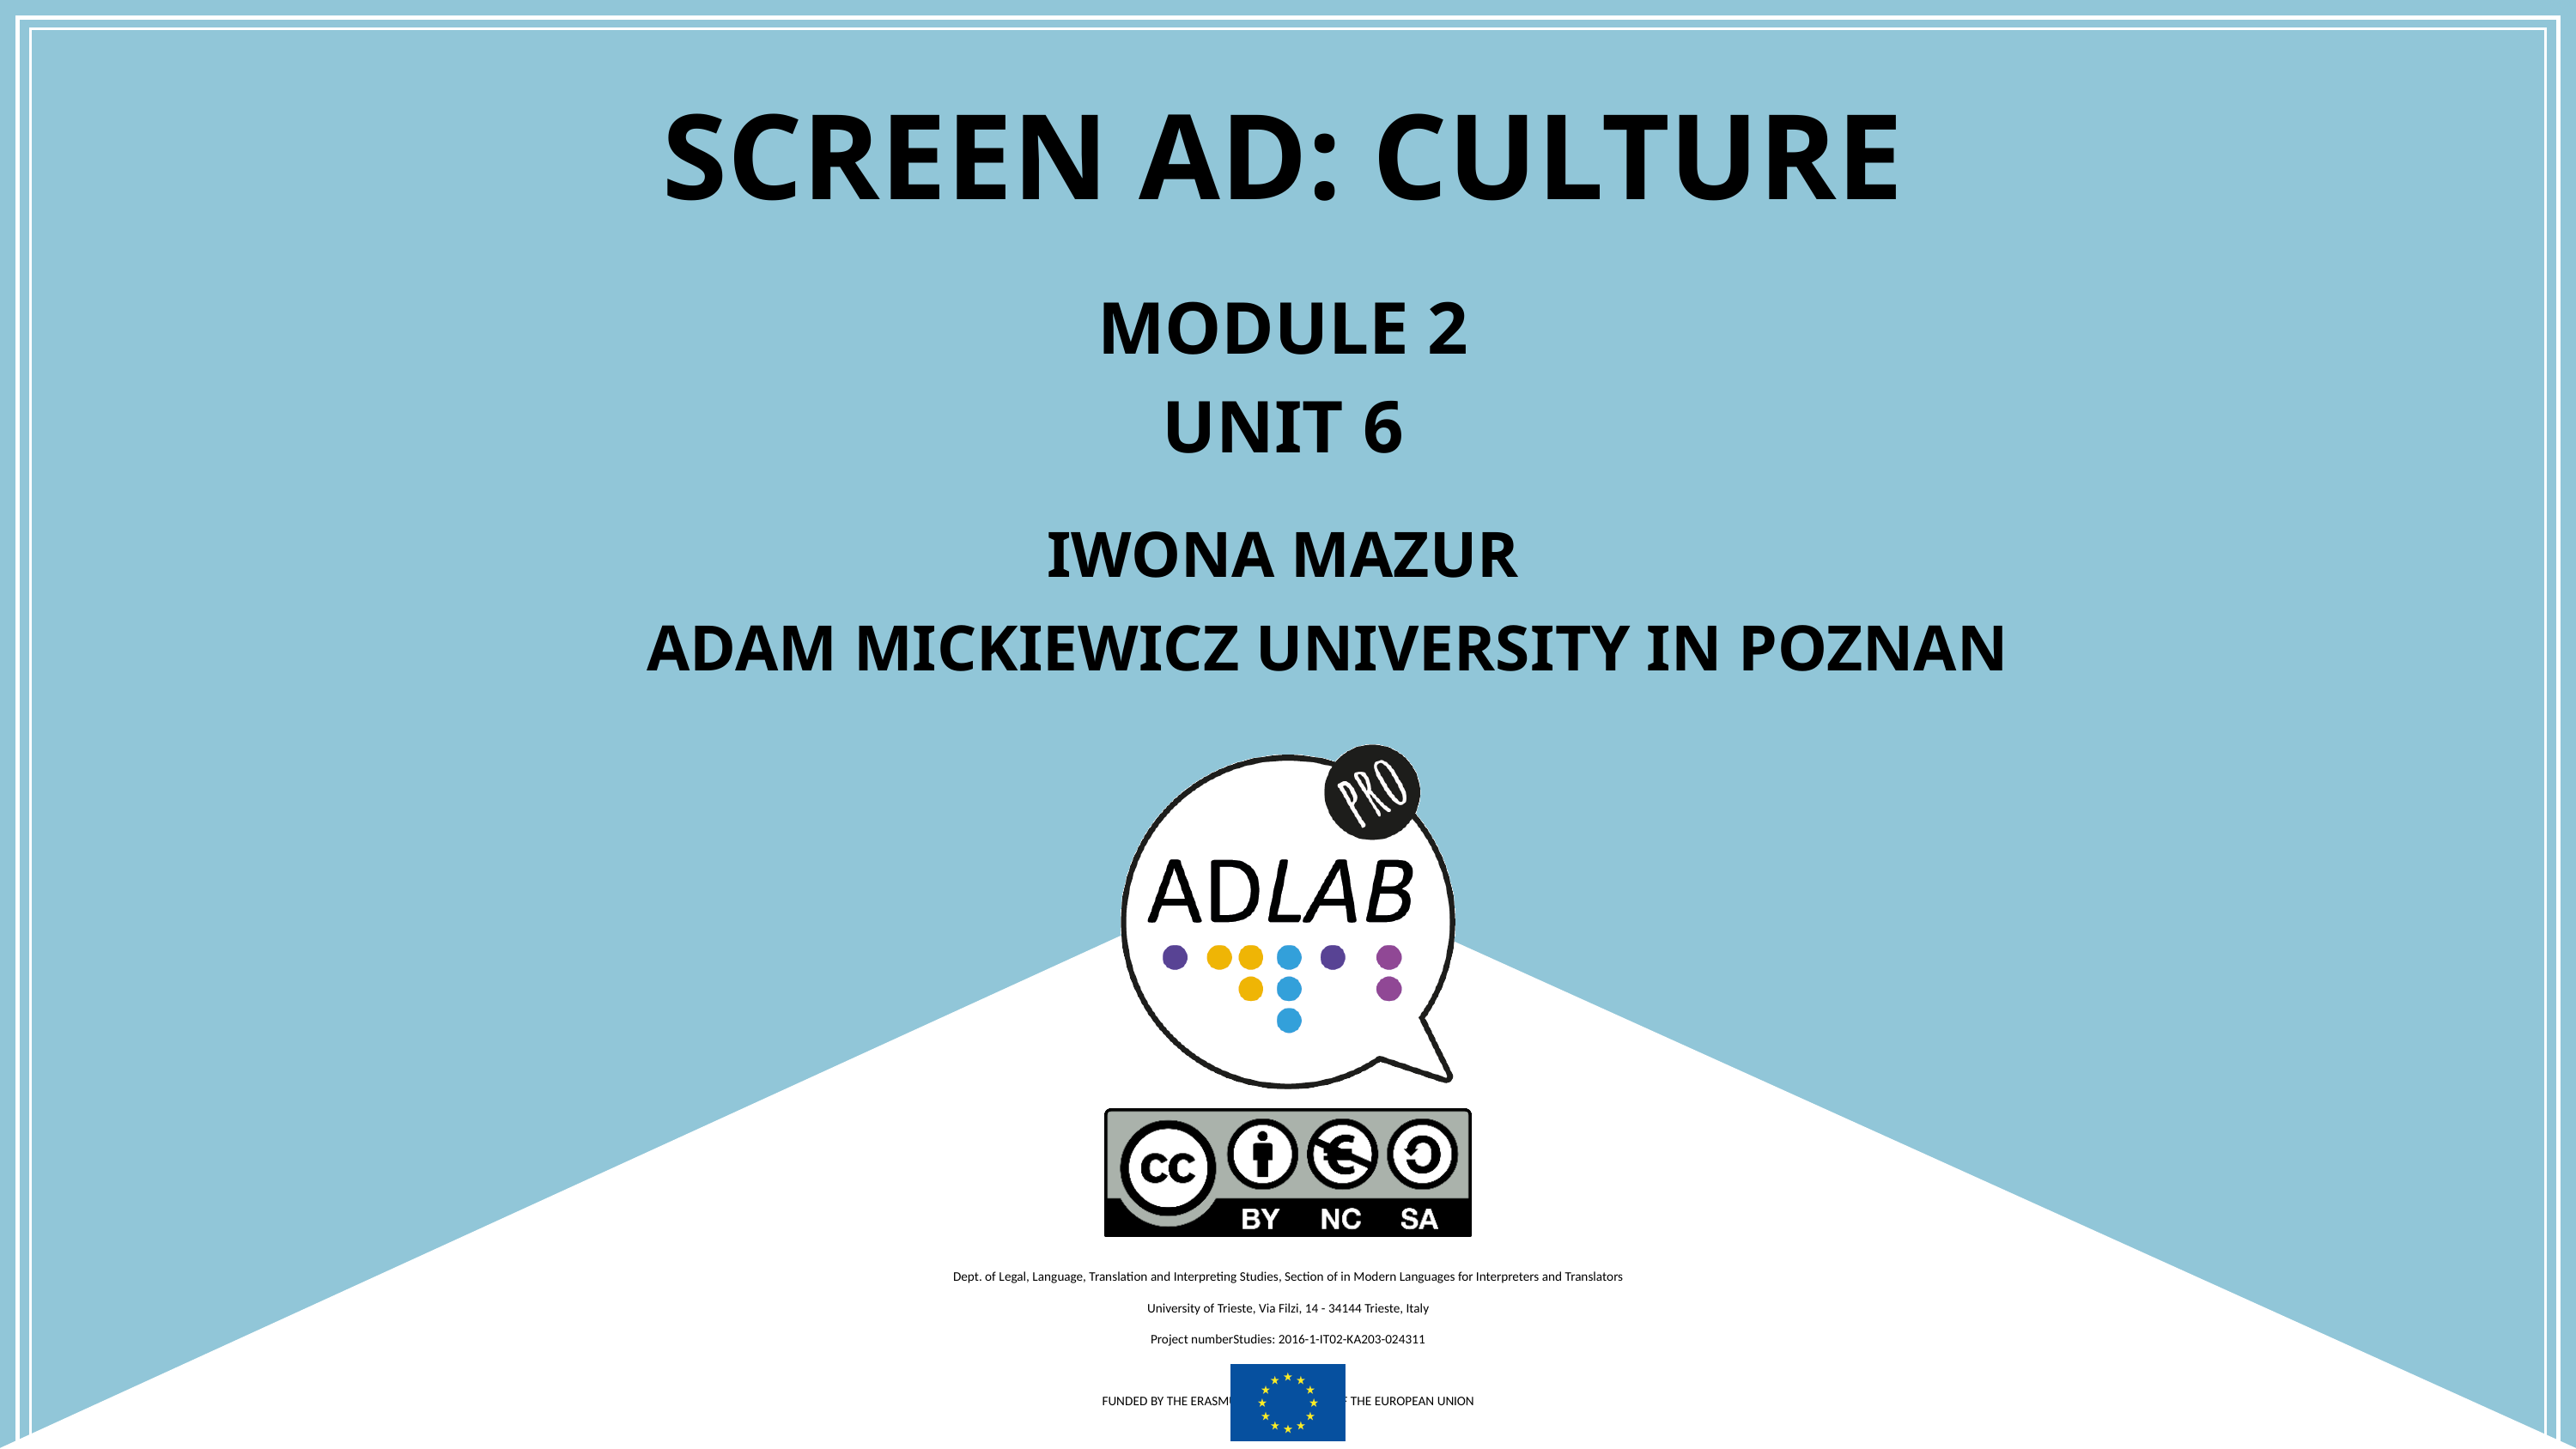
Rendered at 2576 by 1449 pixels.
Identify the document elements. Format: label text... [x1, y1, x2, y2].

picture [1104, 1108, 1472, 1237]
picture [1111, 736, 1465, 1089]
list Iwona mazur [492, 517, 2074, 595]
list Module 2 Unit 6 [492, 286, 2074, 482]
picture [1230, 1364, 1346, 1441]
text_box Adam mickiewicz university in poznan [492, 610, 2163, 694]
title Screen ad: culture [144, 91, 2422, 252]
